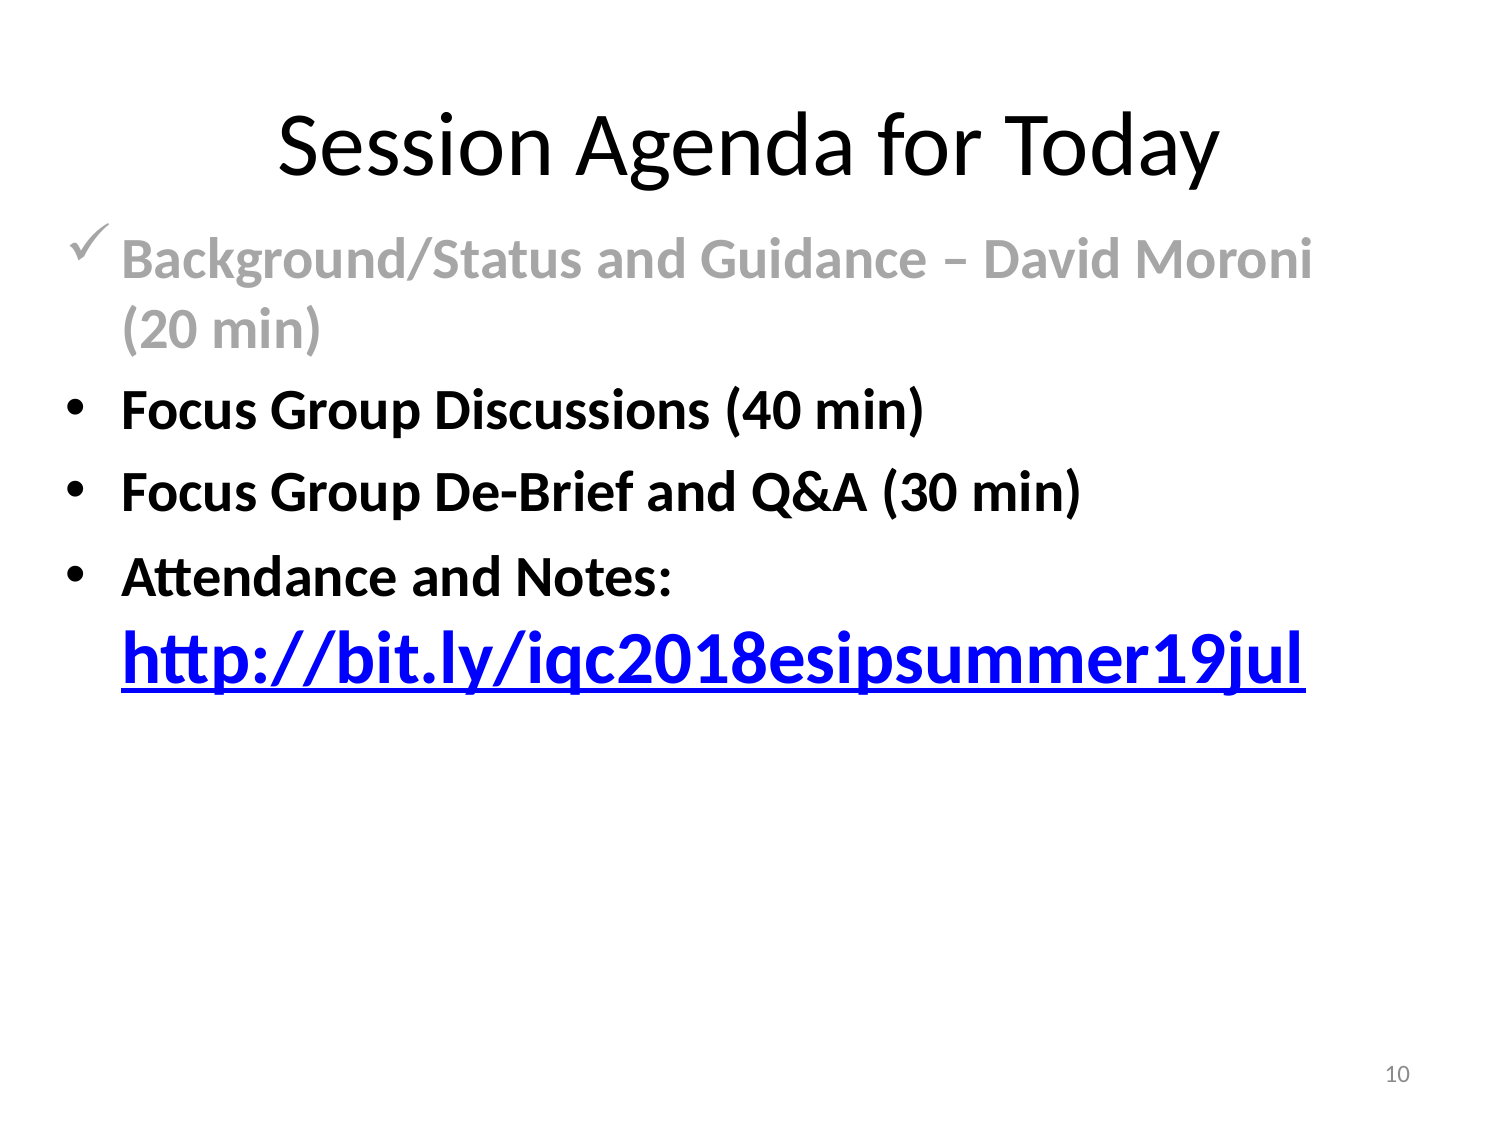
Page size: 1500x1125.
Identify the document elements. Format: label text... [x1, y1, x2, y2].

slide_number 10 [1074, 1042, 1425, 1103]
list Background/Status and Guidance – David Moroni (20 min) Focus Group Discussions (40 min) Focus Group De-Brief and Q&A (30 min) Attendance and Notes: http://bit.ly/iqc2018esipsummer19jul [50, 212, 1400, 1013]
title Session Agenda for Today [75, 45, 1425, 233]
